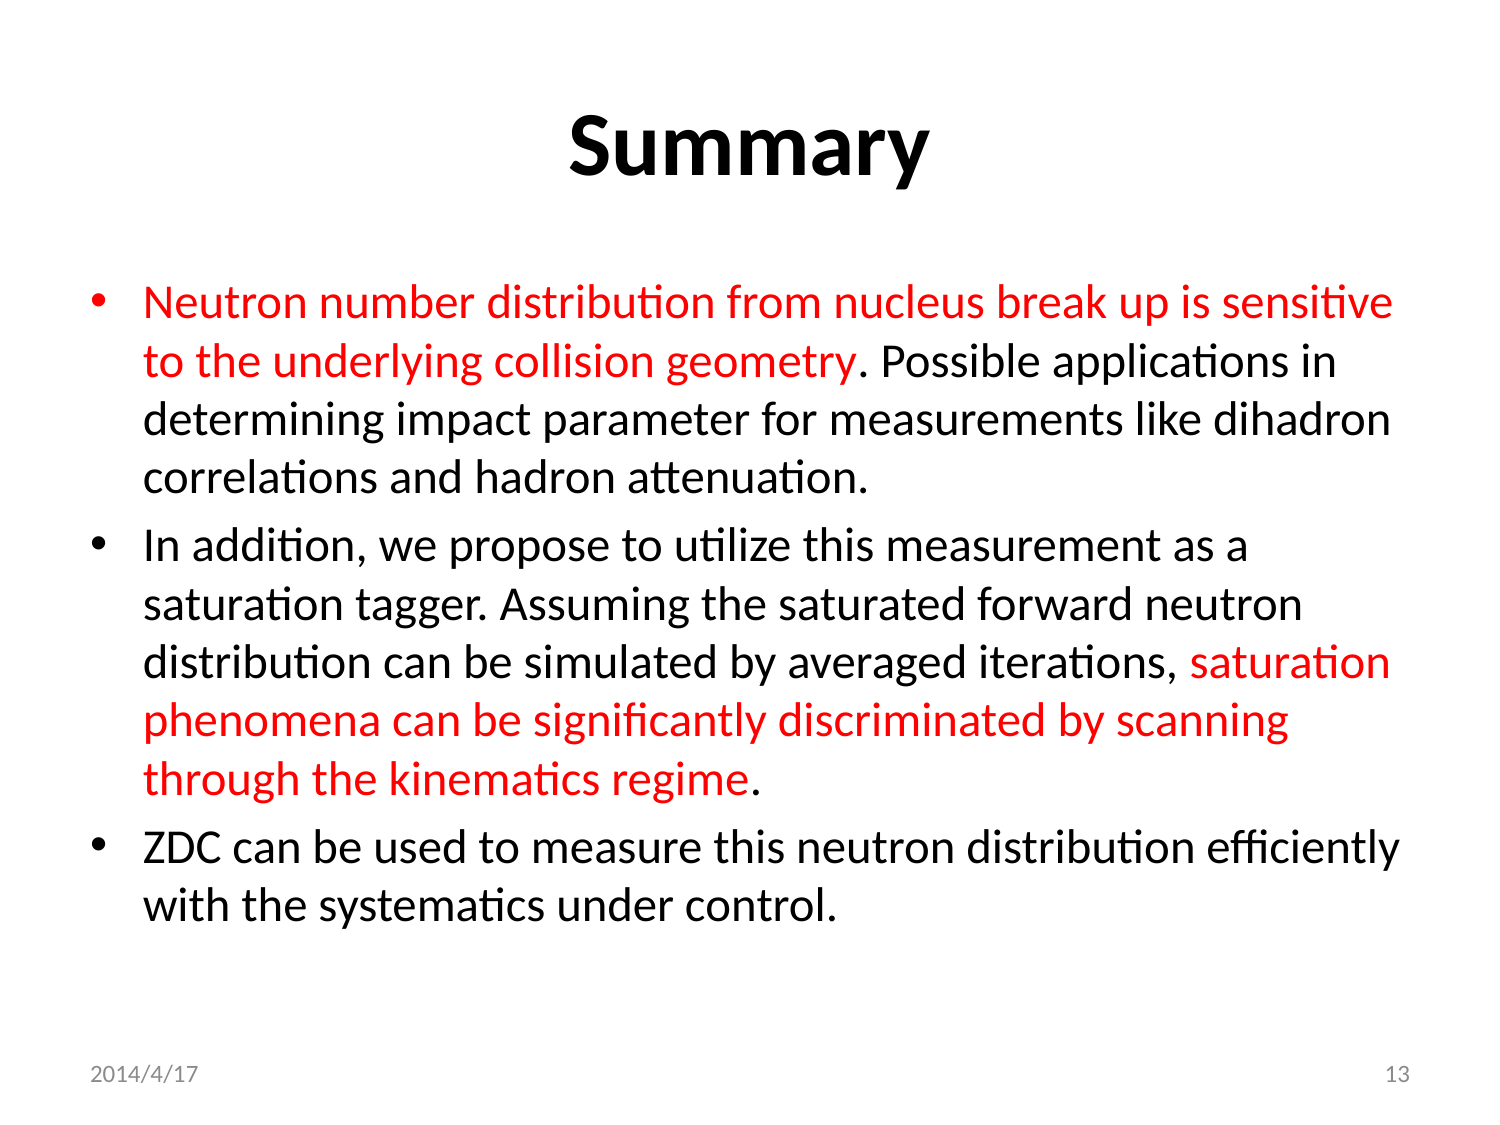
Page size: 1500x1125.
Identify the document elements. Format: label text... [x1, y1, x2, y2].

list Neutron number distribution from nucleus break up is sensitive to the underlying collision geometry. Possible applications in determining impact parameter for measurements like dihadron correlations and hadron attenuation. In addition, we propose to utilize this measurement as a saturation tagger. Assuming the saturated forward neutron distribution can be simulated by averaged iterations, saturation phenomena can be significantly discriminated by scanning through the kinematics regime. ZDC can be used to measure this neutron distribution efficiently with the systematics under control. [75, 262, 1425, 1005]
title Summary [75, 45, 1425, 233]
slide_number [75, 1042, 425, 1103]
slide_number 13 [1074, 1042, 1425, 1103]
